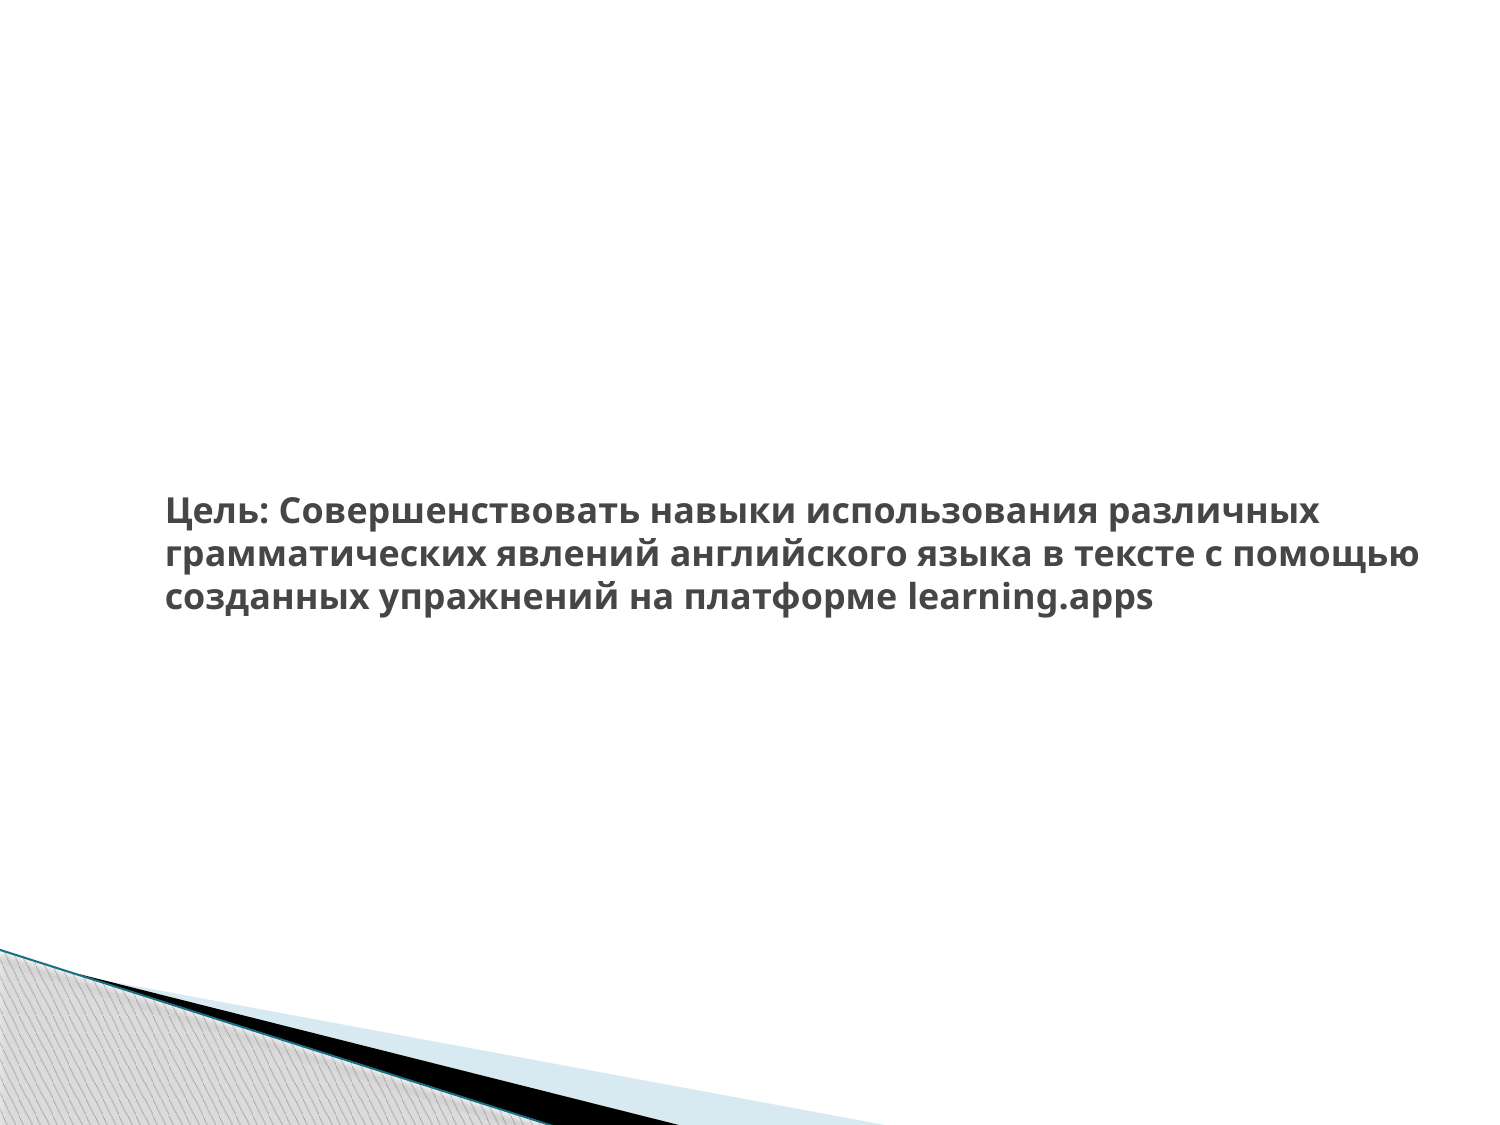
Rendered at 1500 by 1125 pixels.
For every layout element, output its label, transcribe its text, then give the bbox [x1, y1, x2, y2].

title Цель: Совершенствовать навыки использования различных грамматических явлений английского языка в тексте с помощью созданных упражнений на платформе learning.apps [150, 479, 1500, 668]
